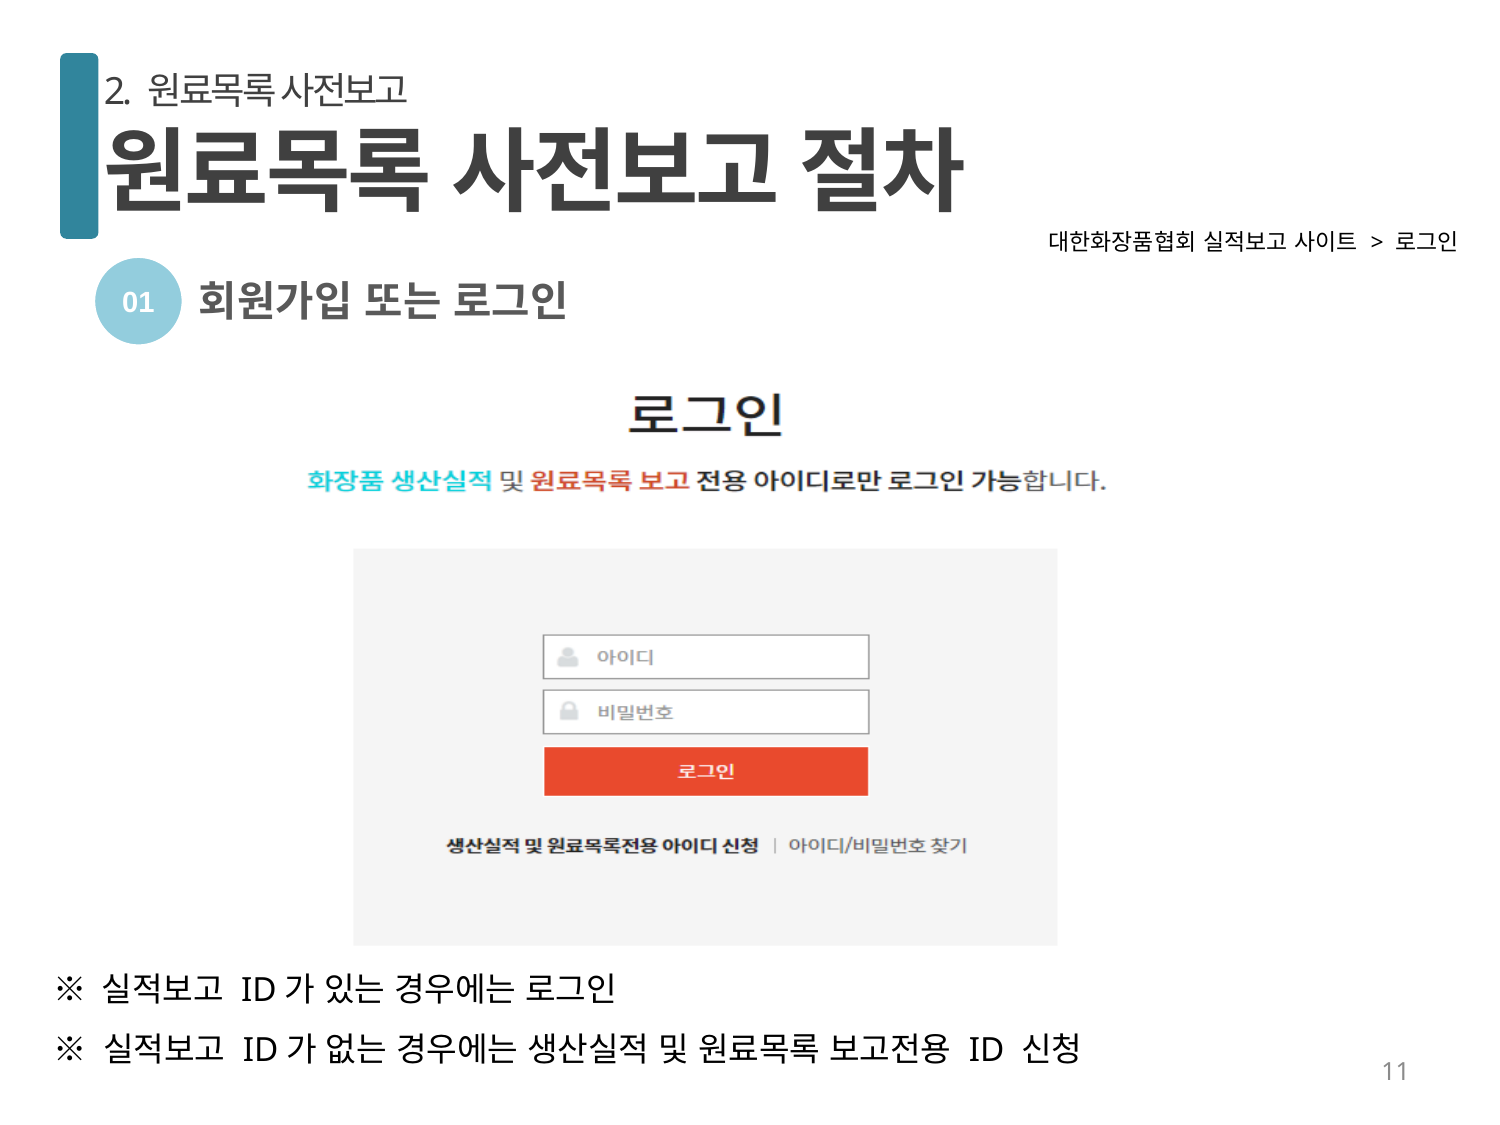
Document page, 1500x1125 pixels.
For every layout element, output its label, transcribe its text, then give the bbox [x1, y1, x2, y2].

text_box ※ 실적보고 ID가 있는 경우에는 로그인 ※ 실적보고 ID가 없는 경우에는 생산실적 및 원료목록 보고전용 ID 신청 [36, 938, 1275, 1077]
slide_number 11 [1074, 1042, 1425, 1103]
text_box 01 [90, 253, 184, 350]
text_box 2. 원료목록 사전보고 원료목록 사전보고 절차 [89, 60, 981, 230]
picture [274, 349, 1165, 966]
text_box 회원가입 또는 로그인 [184, 267, 656, 339]
text_box 대한화장품협회 실적보고 사이트 > 로그인 [1033, 219, 1474, 263]
text_box [58, 50, 101, 241]
